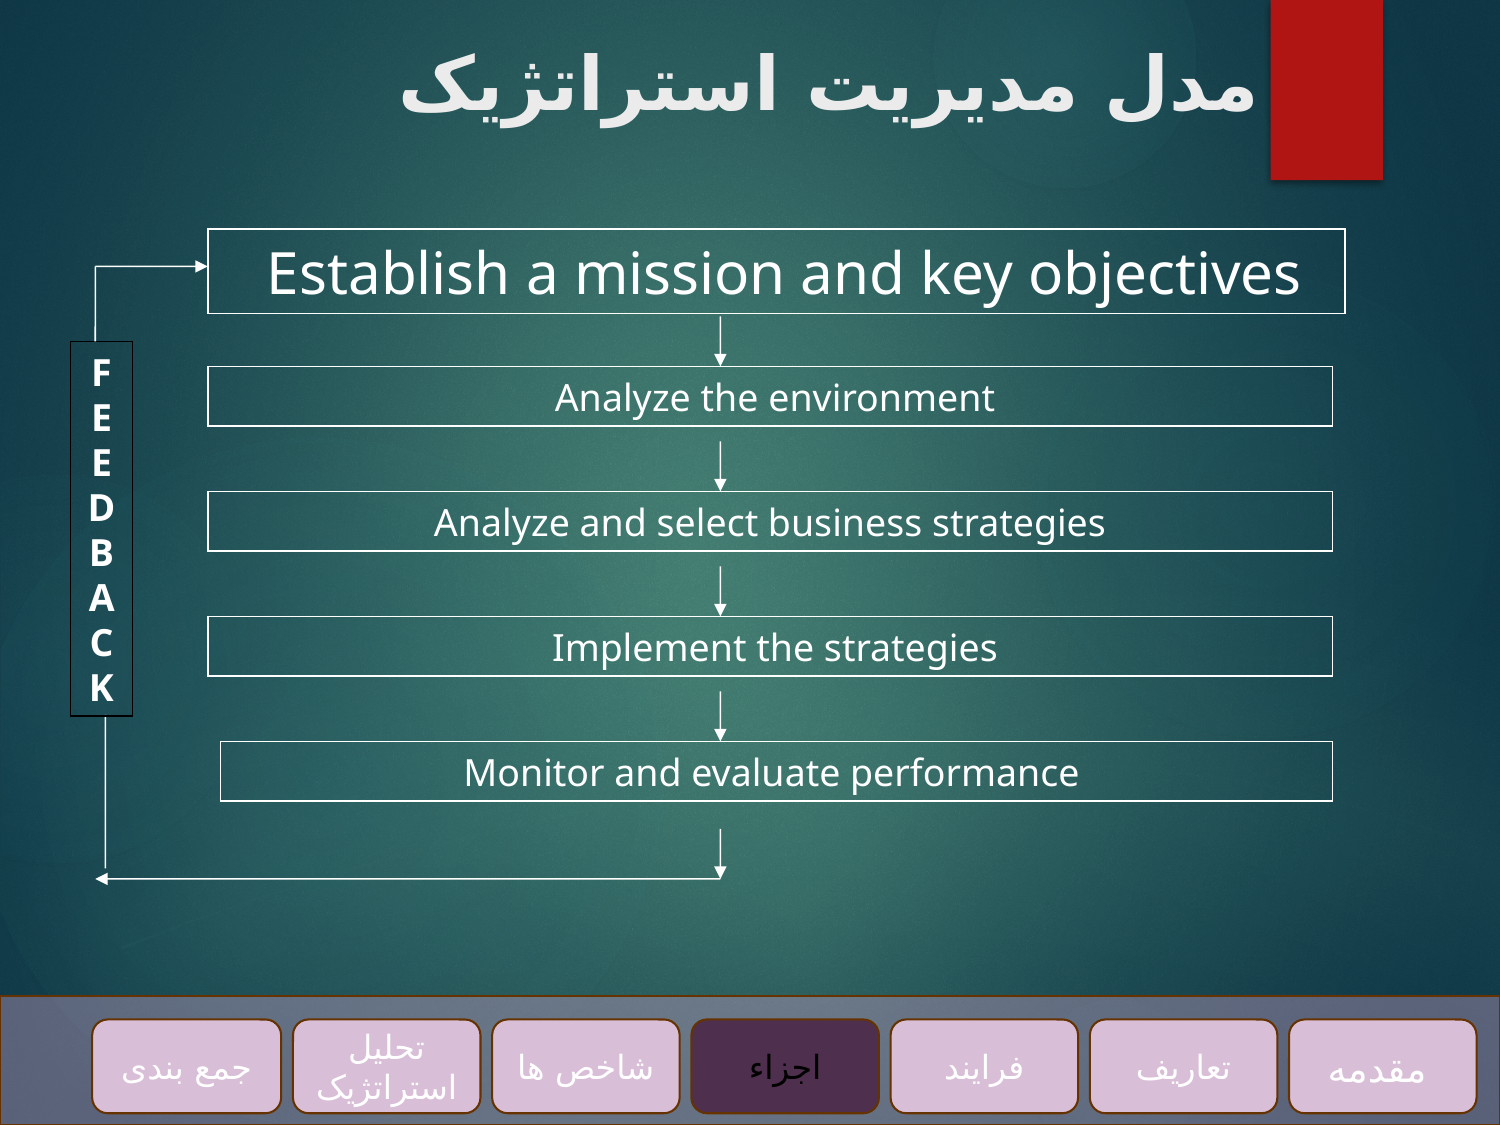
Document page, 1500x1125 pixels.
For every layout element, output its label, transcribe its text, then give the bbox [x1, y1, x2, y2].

text_box FEEDBACK [70, 341, 133, 717]
text_box Establish a mission and key objectives [207, 228, 1346, 314]
text_box [714, 316, 727, 367]
text_box [714, 566, 727, 617]
text_box فرایند [888, 1017, 1080, 1115]
text_box تعاریف [1088, 1017, 1279, 1115]
text_box اجزاء [689, 1017, 881, 1115]
text_box Implement the strategies [207, 616, 1333, 677]
text_box تحلیل استراتژیک [291, 1017, 483, 1115]
text_box [96, 260, 208, 273]
title مدل مدیریت استراتژیک [0, 27, 1275, 167]
text_box Monitor and evaluate performance [220, 741, 1333, 802]
text_box شاخص ها [490, 1017, 682, 1115]
text_box Analyze the environment [207, 366, 1333, 427]
text_box جمع بندی [90, 1017, 283, 1115]
text_box Analyze and select business strategies [207, 491, 1333, 552]
text_box [714, 441, 727, 492]
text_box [1288, 1019, 1477, 1114]
text_box [714, 828, 727, 879]
text_box [95, 872, 719, 886]
text_box [0, 995, 1500, 1125]
text_box [714, 691, 727, 742]
